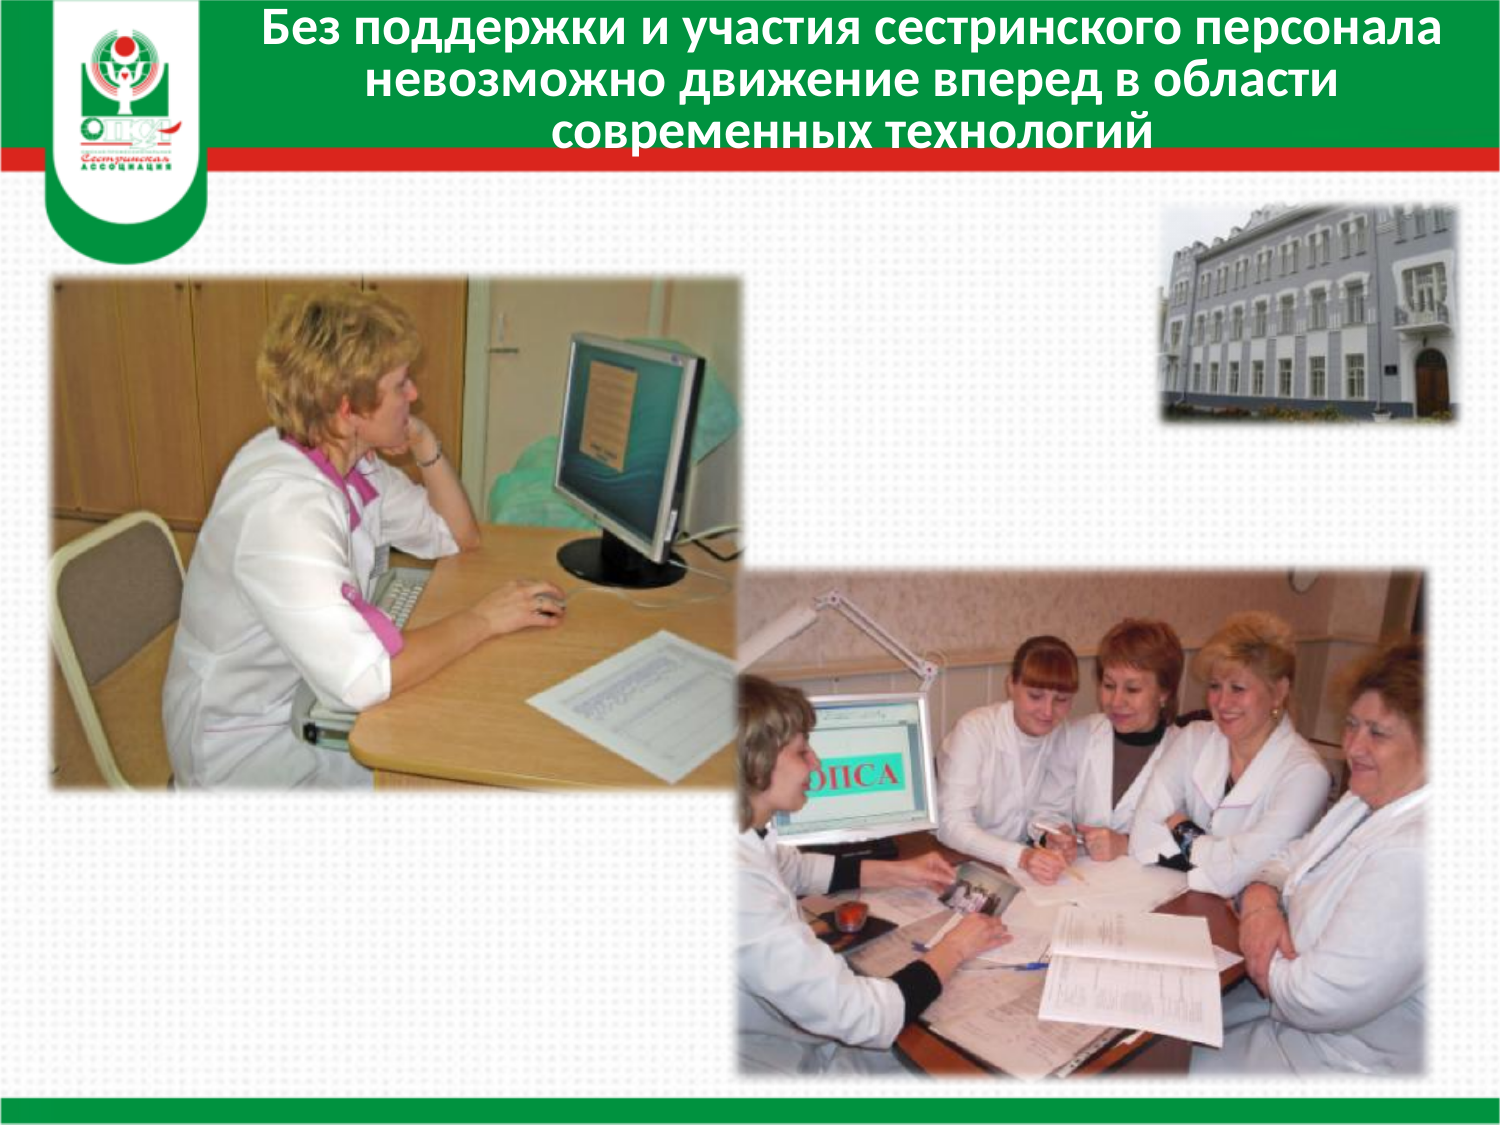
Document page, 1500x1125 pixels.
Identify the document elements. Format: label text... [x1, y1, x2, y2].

picture [0, 0, 1500, 1125]
text_box Без поддержки и участия сестринского персонала невозможно движение вперед в области современных технологий [206, 0, 1500, 167]
